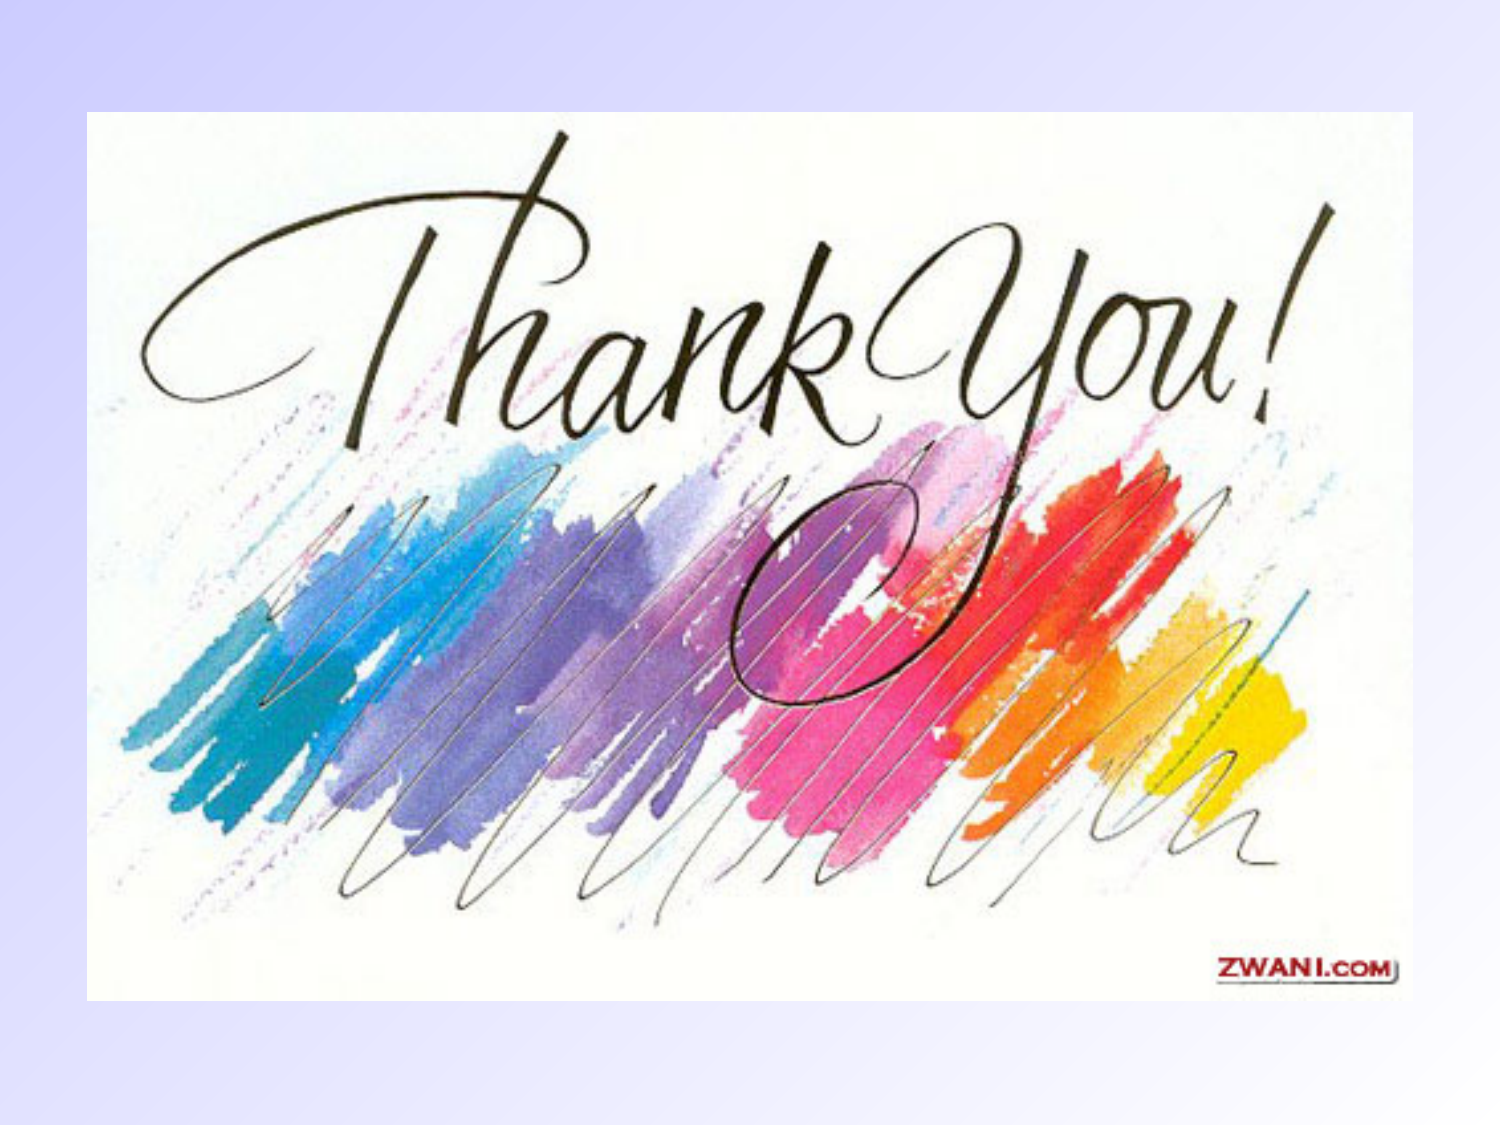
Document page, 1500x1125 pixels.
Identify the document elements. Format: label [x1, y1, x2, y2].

picture [87, 112, 1413, 1001]
